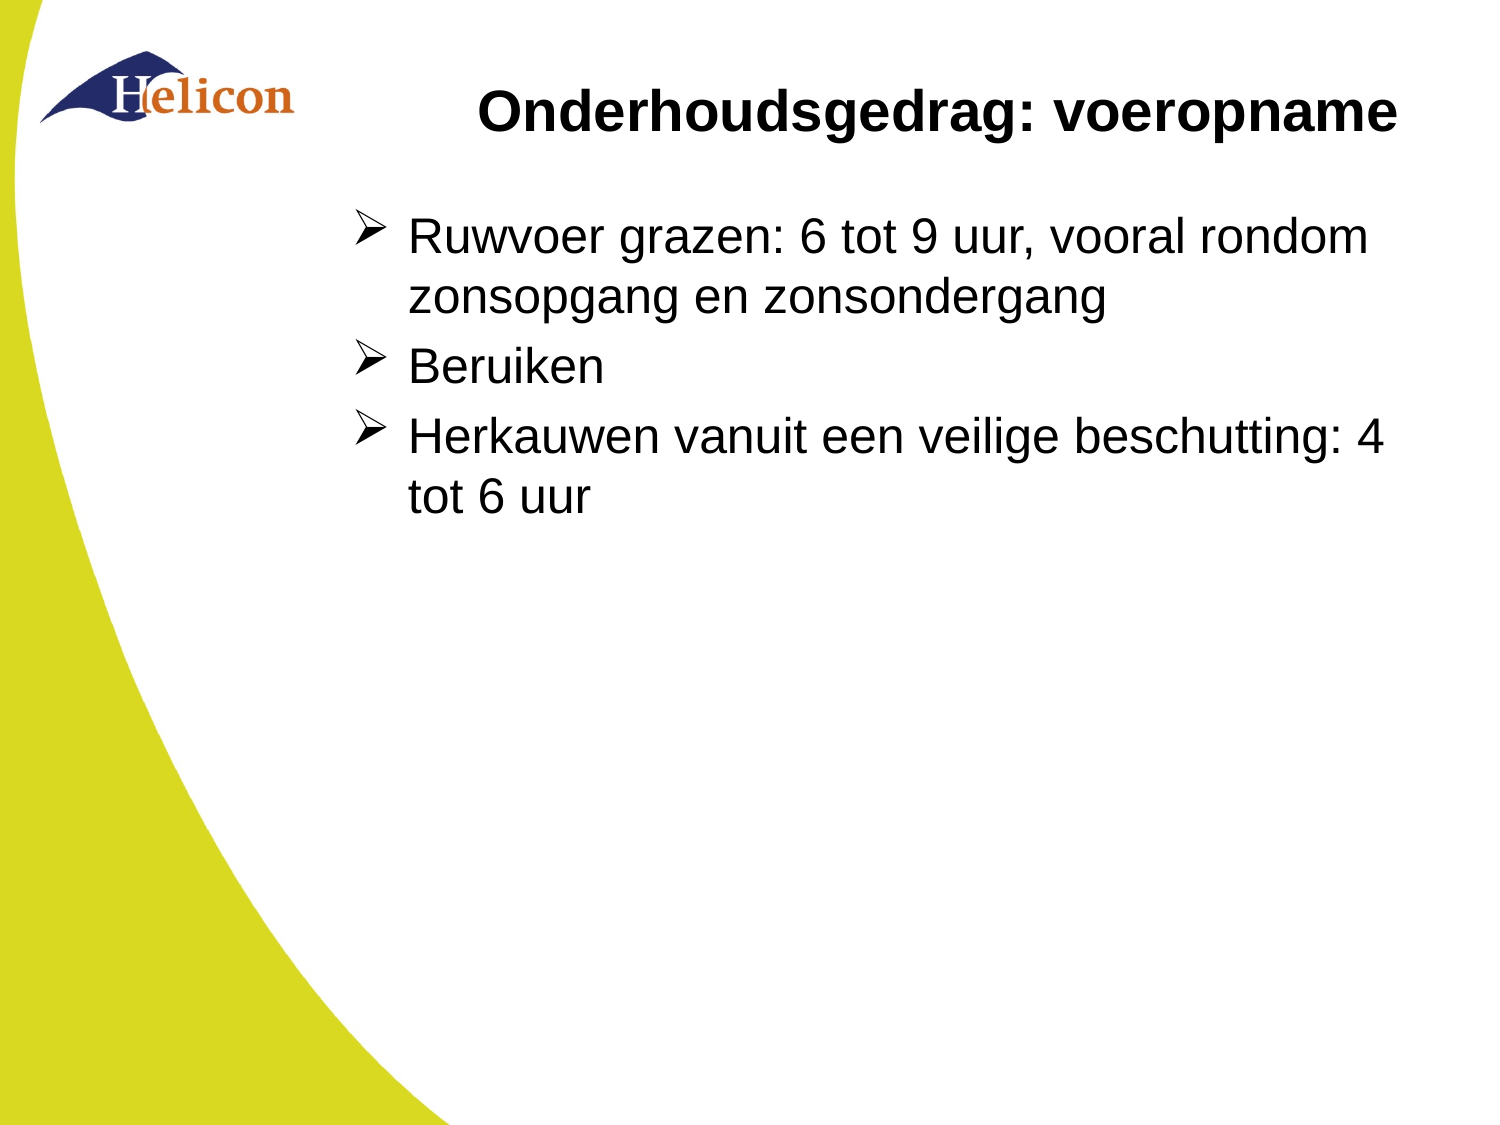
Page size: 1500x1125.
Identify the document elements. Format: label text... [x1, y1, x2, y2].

title Onderhoudsgedrag: voeropname [324, 54, 1415, 161]
list Ruwvoer grazen: 6 tot 9 uur, vooral rondom zonsopgang en zonsondergang Beruiken Herkauwen vanuit een veilige beschutting: 4 tot 6 uur [336, 196, 1425, 1005]
picture [0, 0, 1500, 1125]
